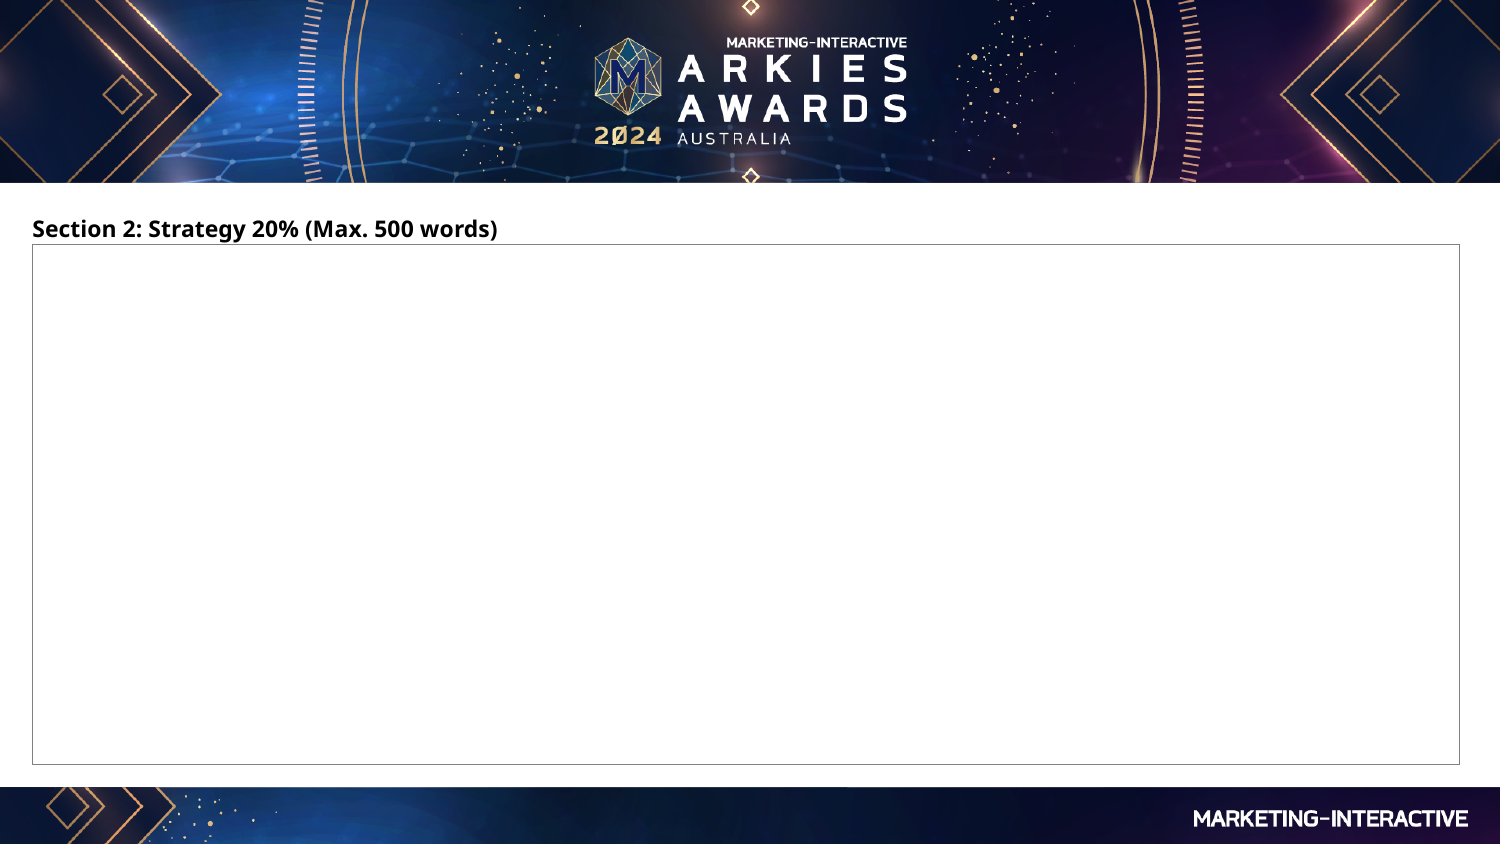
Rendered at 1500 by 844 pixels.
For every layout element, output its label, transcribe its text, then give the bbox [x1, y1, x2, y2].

picture [0, 0, 1500, 844]
table_header [33, 245, 1459, 764]
text_box Section 2: Strategy 20% (Max. 500 words) [17, 197, 863, 260]
